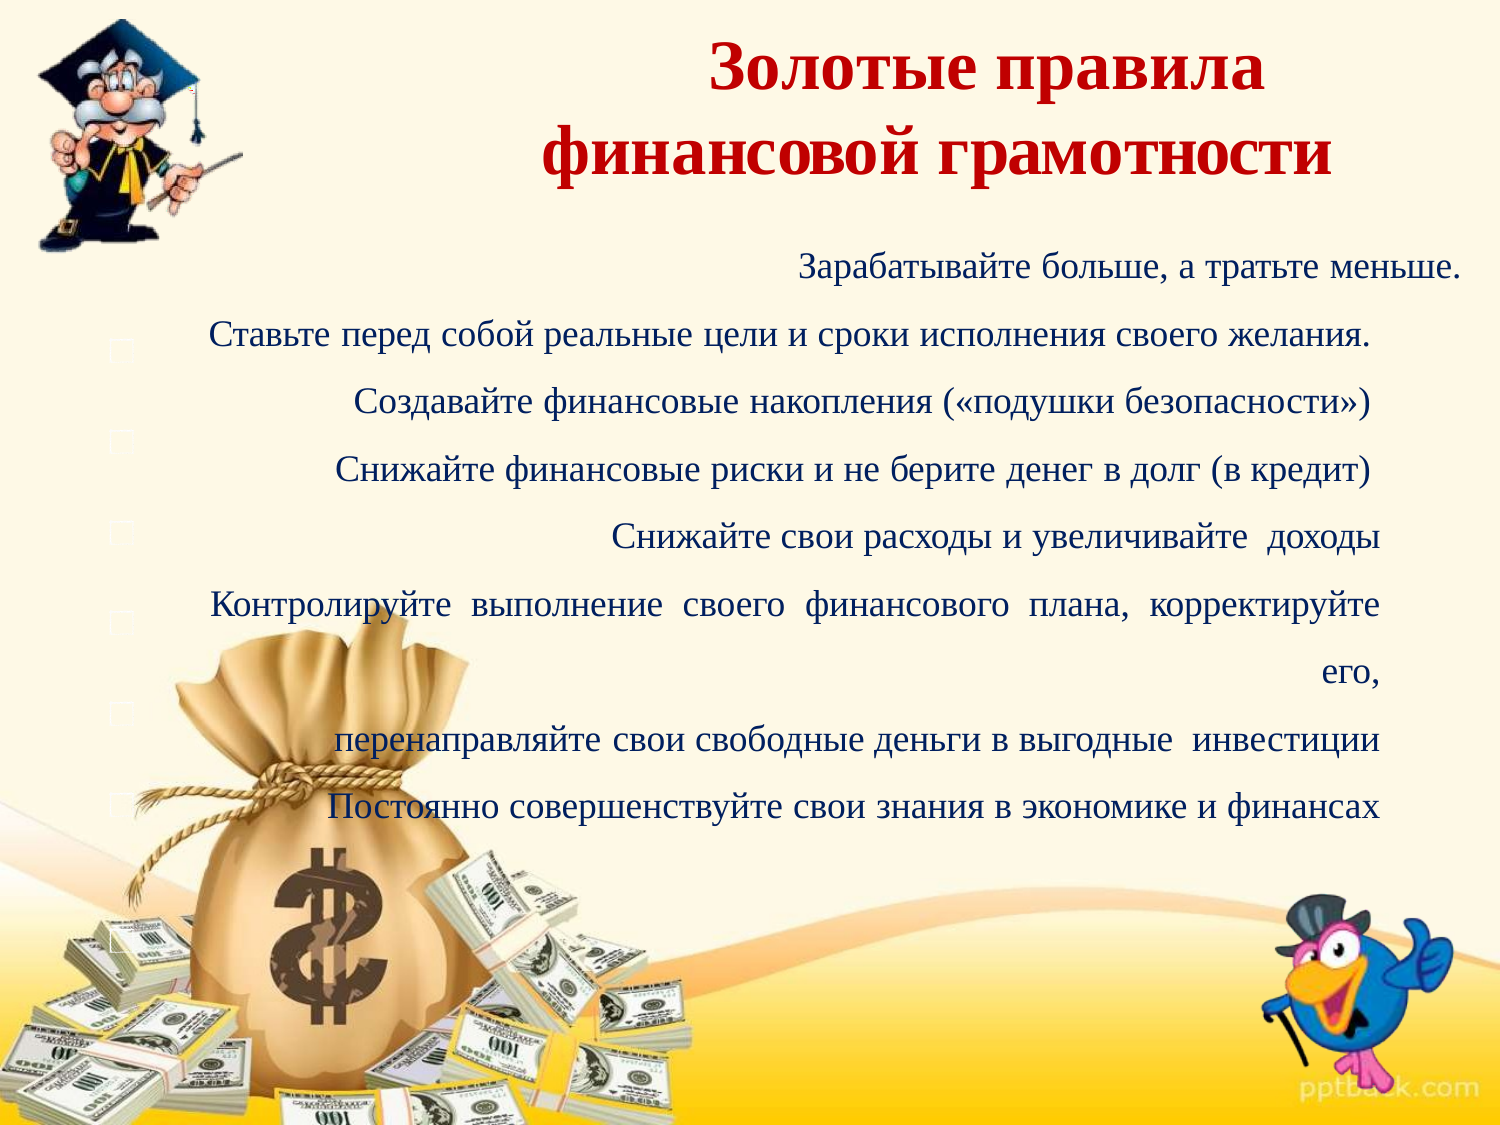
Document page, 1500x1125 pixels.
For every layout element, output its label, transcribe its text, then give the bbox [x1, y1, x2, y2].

text_box Зарабатывайте больше, а тратьте меньше. Ставьте перед собой реальные цели и сроки исполнения своего желания. Создавайте финансовые накопления («подушки безопасности») Снижайте финансовые риски и не берите денег в долг (в кредит) Снижайте свои расходы и увеличивайте доходы Контролируйте выполнение своего финансового плана, корректируйте его, перенаправляйте свои свободные деньги в выгодные инвестиции Постоянно совершенствуйте свои знания в экономике и финансах [194, 216, 1462, 827]
picture [0, 0, 1500, 1125]
title Золотые правила финансовой грамотности [411, 16, 1462, 207]
